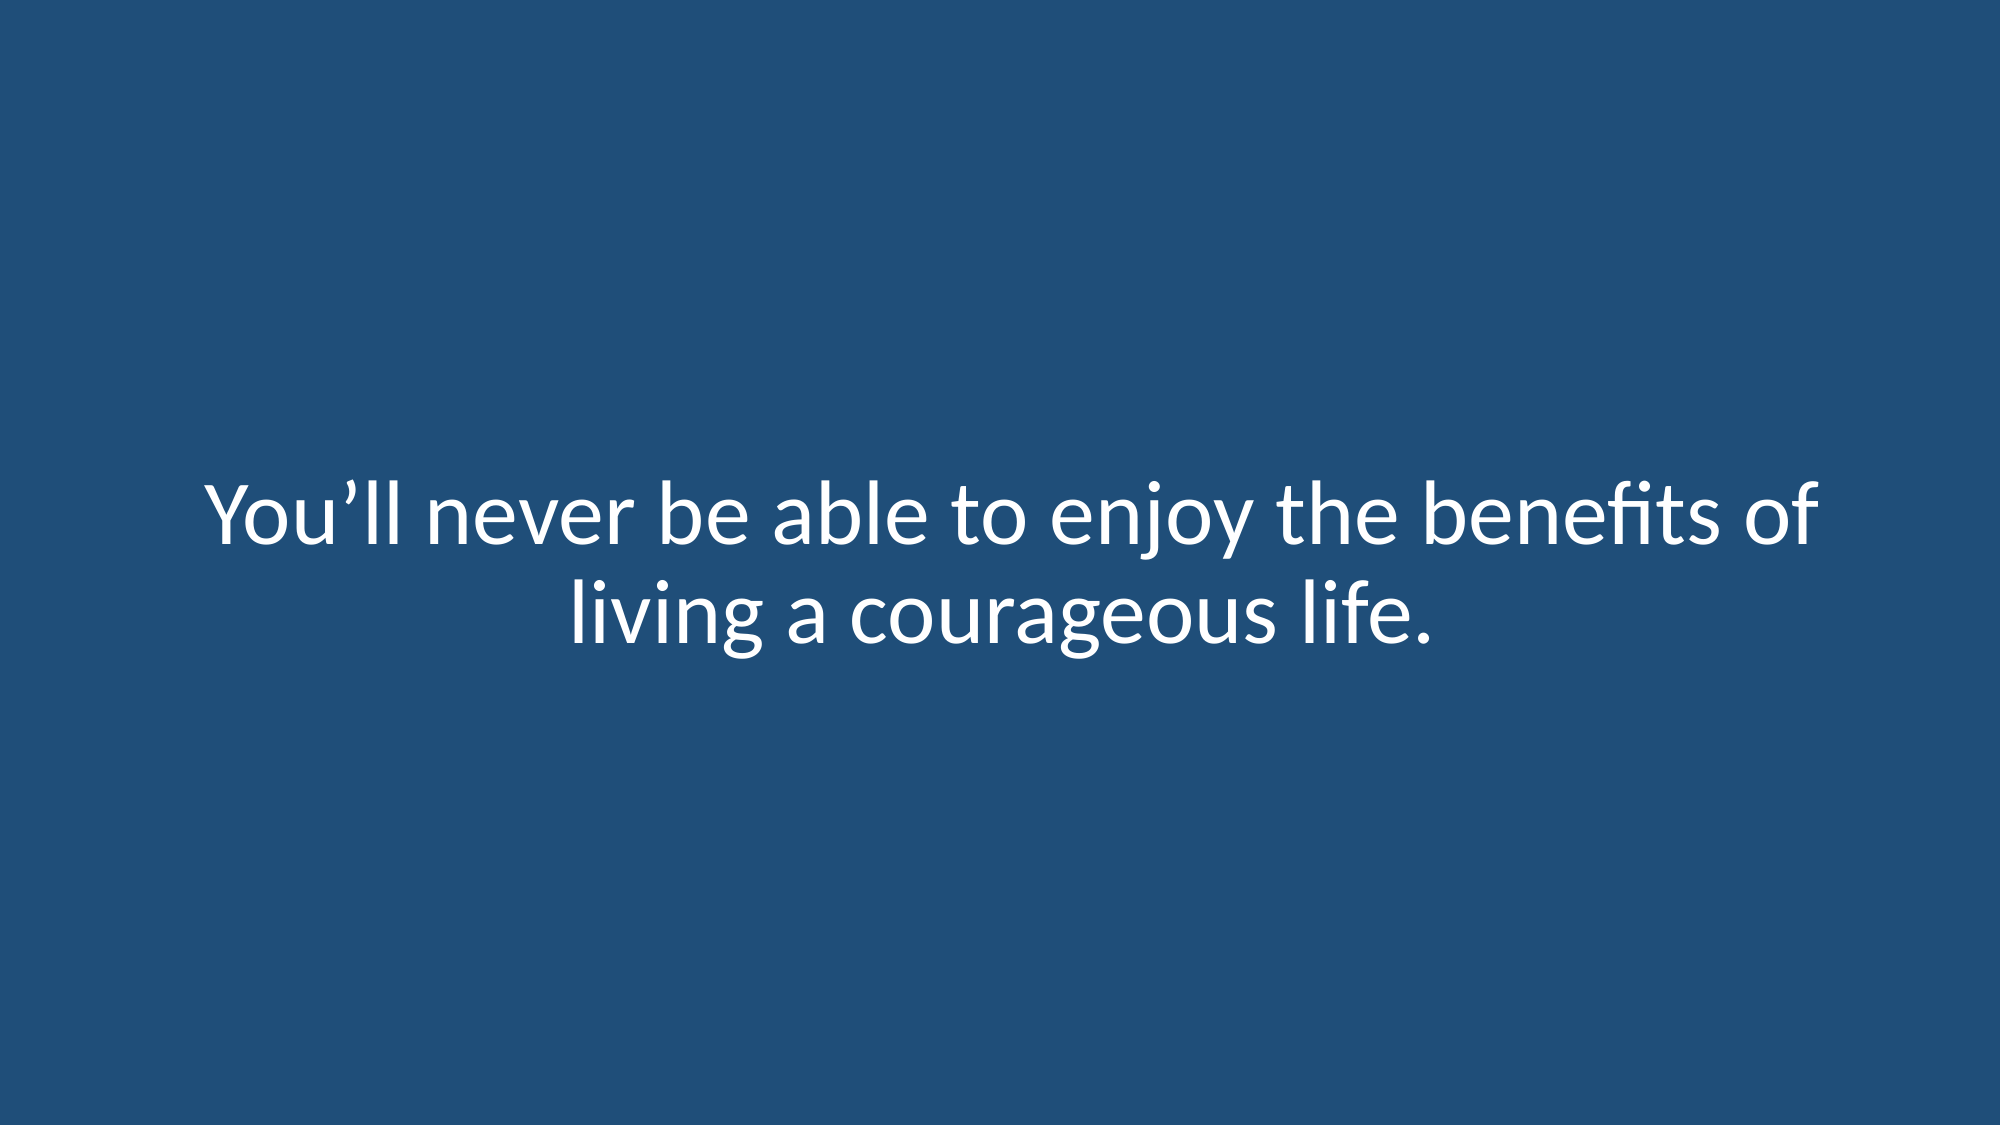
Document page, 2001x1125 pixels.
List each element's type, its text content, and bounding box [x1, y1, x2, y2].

list You’ll never be able to enjoy the benefits of living a courageous life. [151, 457, 1877, 1042]
